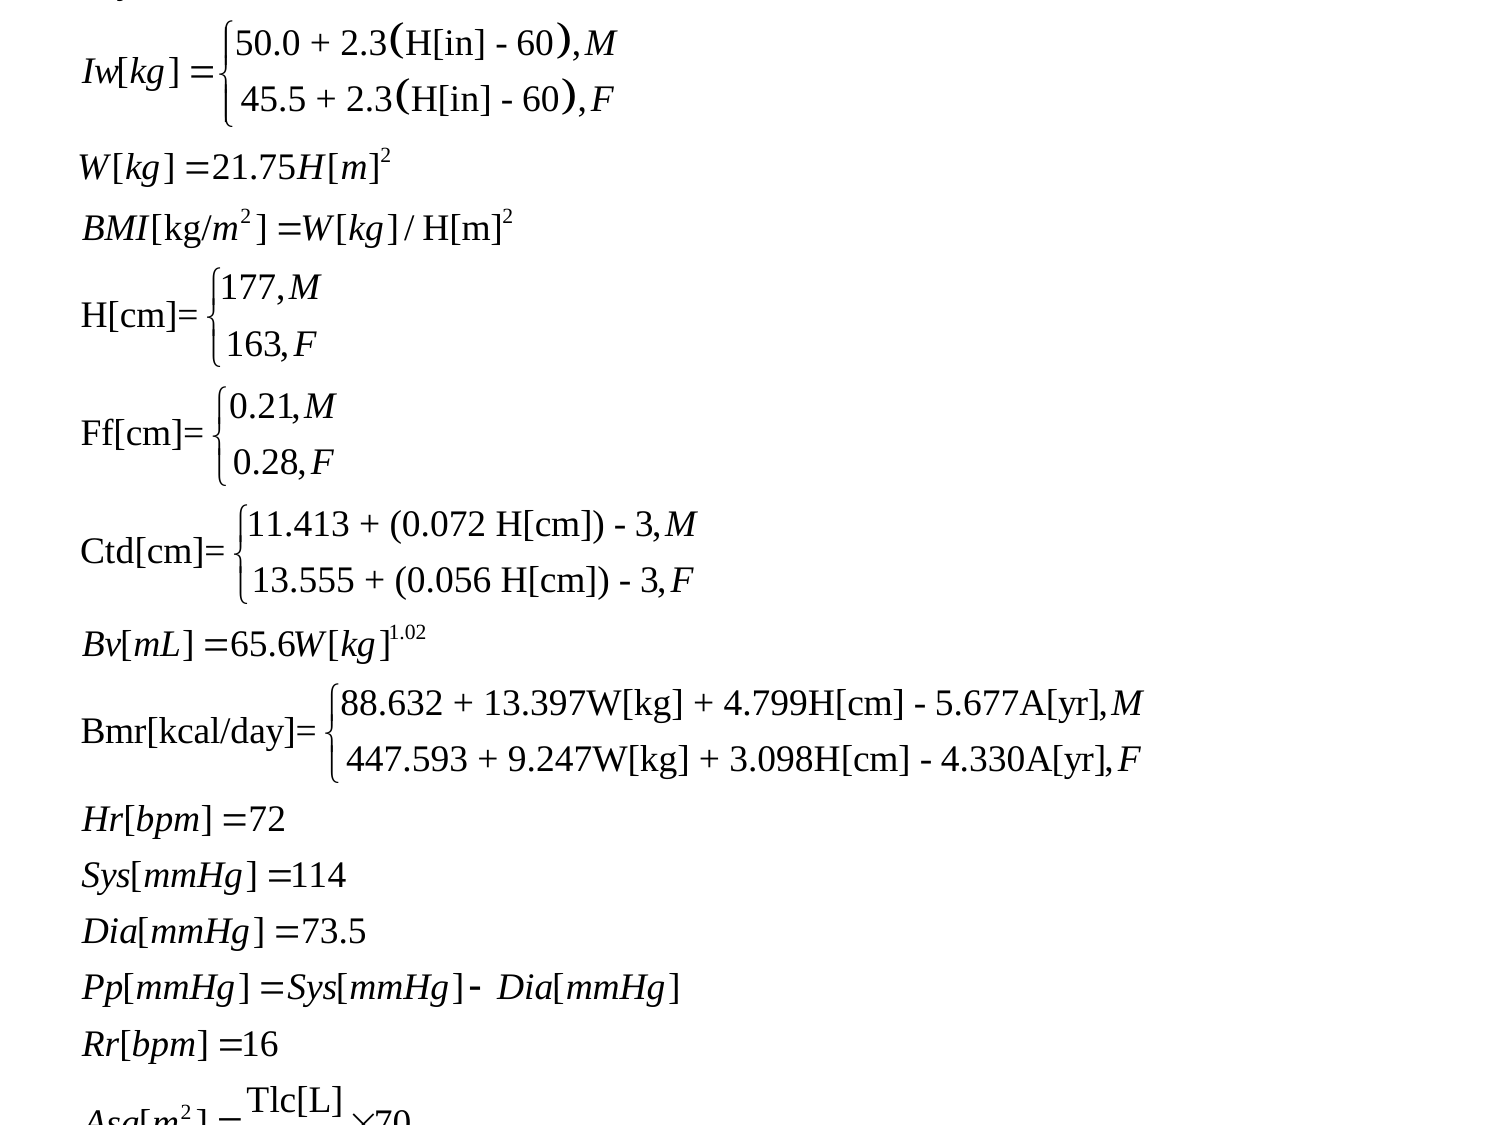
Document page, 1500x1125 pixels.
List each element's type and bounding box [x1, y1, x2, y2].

text_box [74, 0, 1157, 1125]
